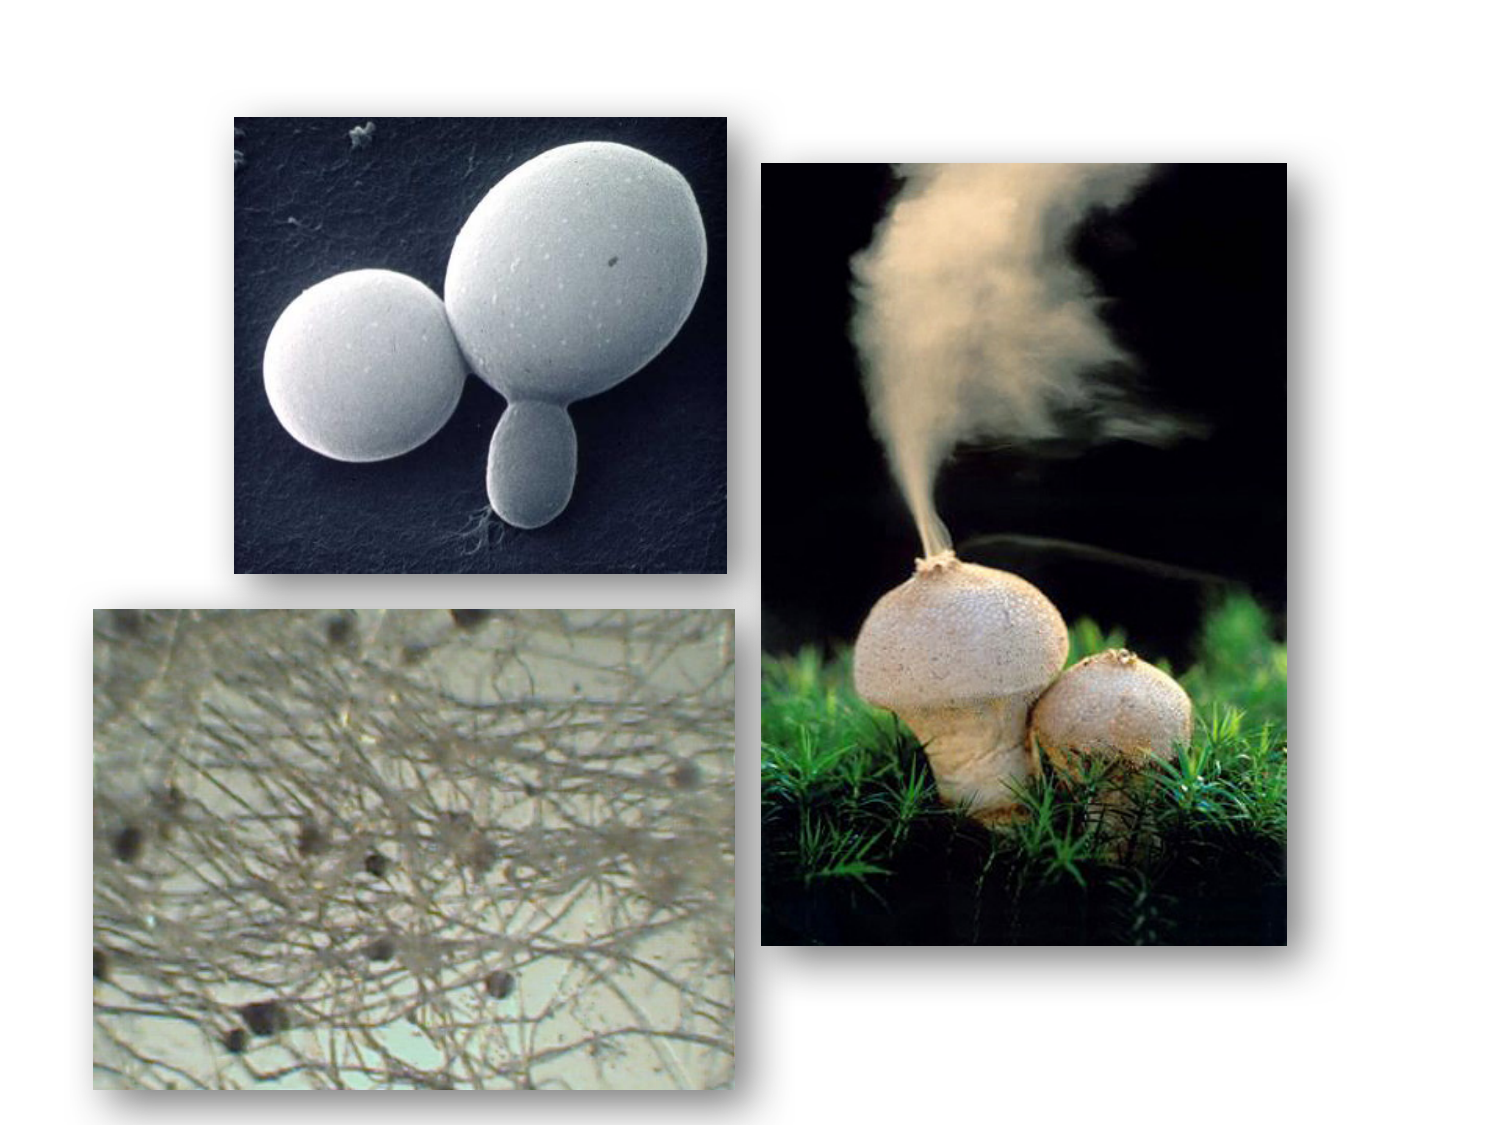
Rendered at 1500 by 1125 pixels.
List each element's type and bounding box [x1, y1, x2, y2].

picture [234, 116, 727, 574]
picture [93, 609, 735, 1091]
picture [761, 163, 1287, 946]
